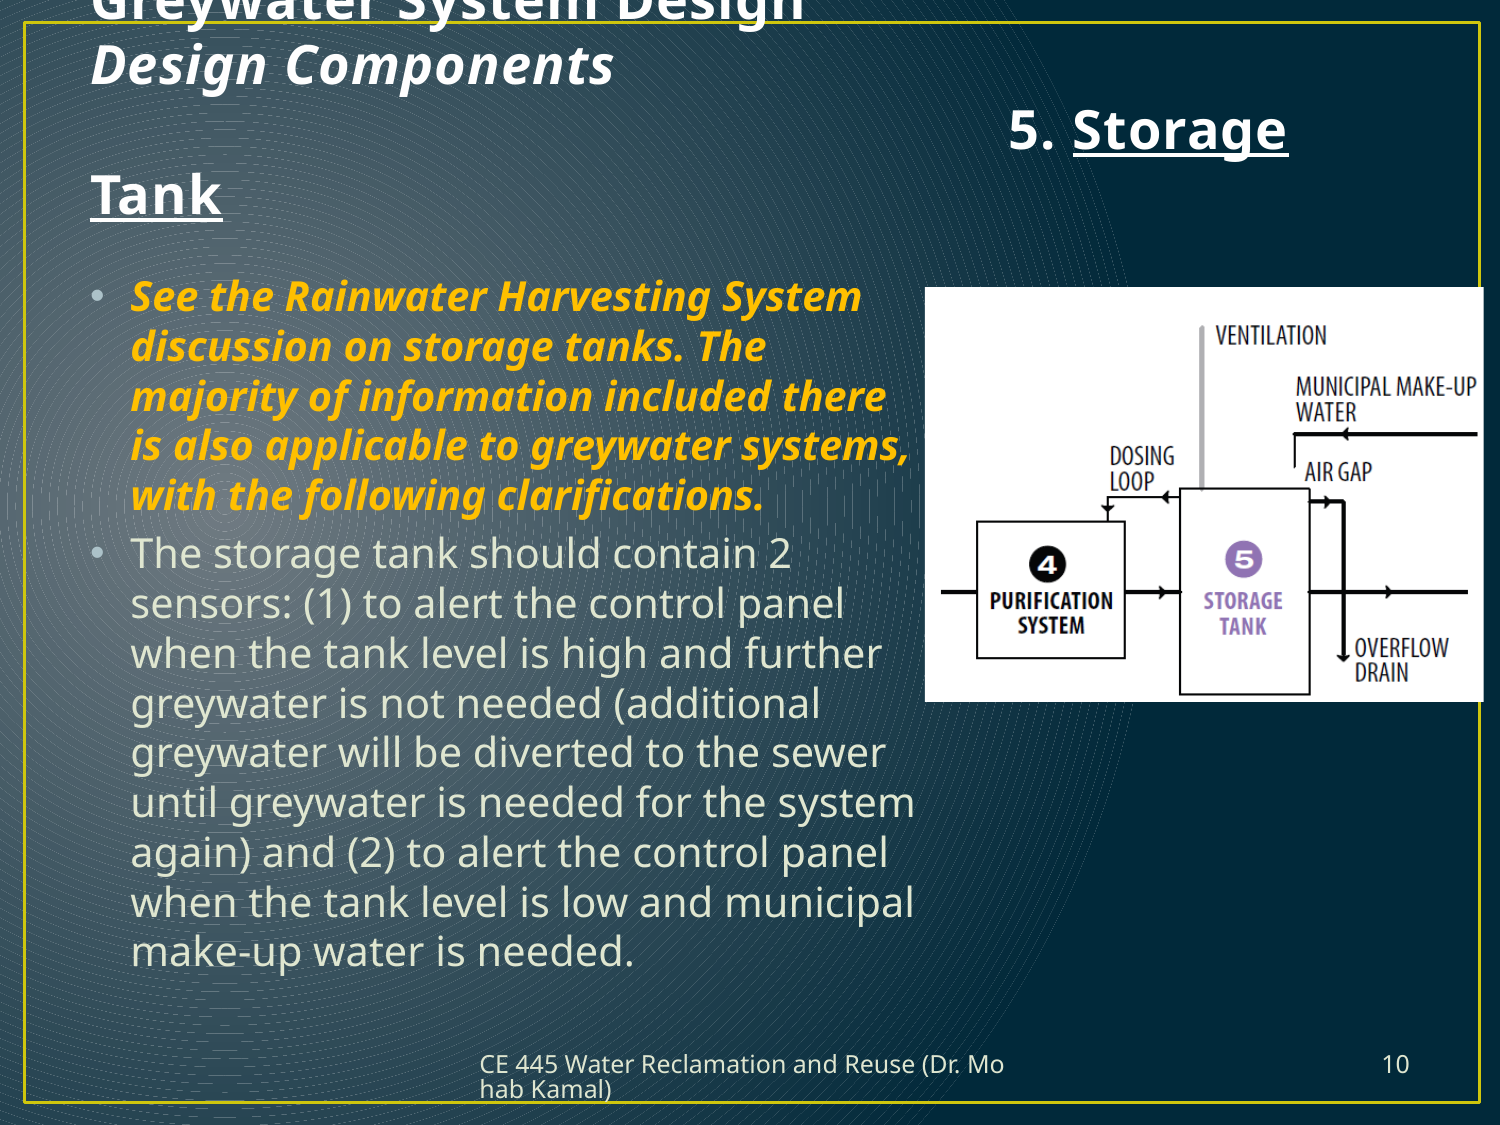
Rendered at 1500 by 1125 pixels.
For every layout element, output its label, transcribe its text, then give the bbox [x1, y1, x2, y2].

title Greywater System Design Design Components 5. Storage Tank [75, 45, 1425, 233]
picture [1097, 705, 1106, 714]
footer CE 445 Water Reclamation and Reuse (Dr. Mohab Kamal) [464, 1035, 1036, 1096]
list See the Rainwater Harvesting System discussion on storage tanks. The majority of information included there is also applicable to greywater systems, with the following clarifications. The storage tank should contain 2 sensors: (1) to alert the control panel when the tank level is high and further greywater is not needed (additional greywater will be diverted to the sewer until greywater is needed for the system again) and (2) to alert the control panel when the tank level is low and municipal make-up water is needed. [75, 262, 938, 1025]
slide_number 10 [1074, 1035, 1425, 1096]
picture [924, 281, 1483, 702]
